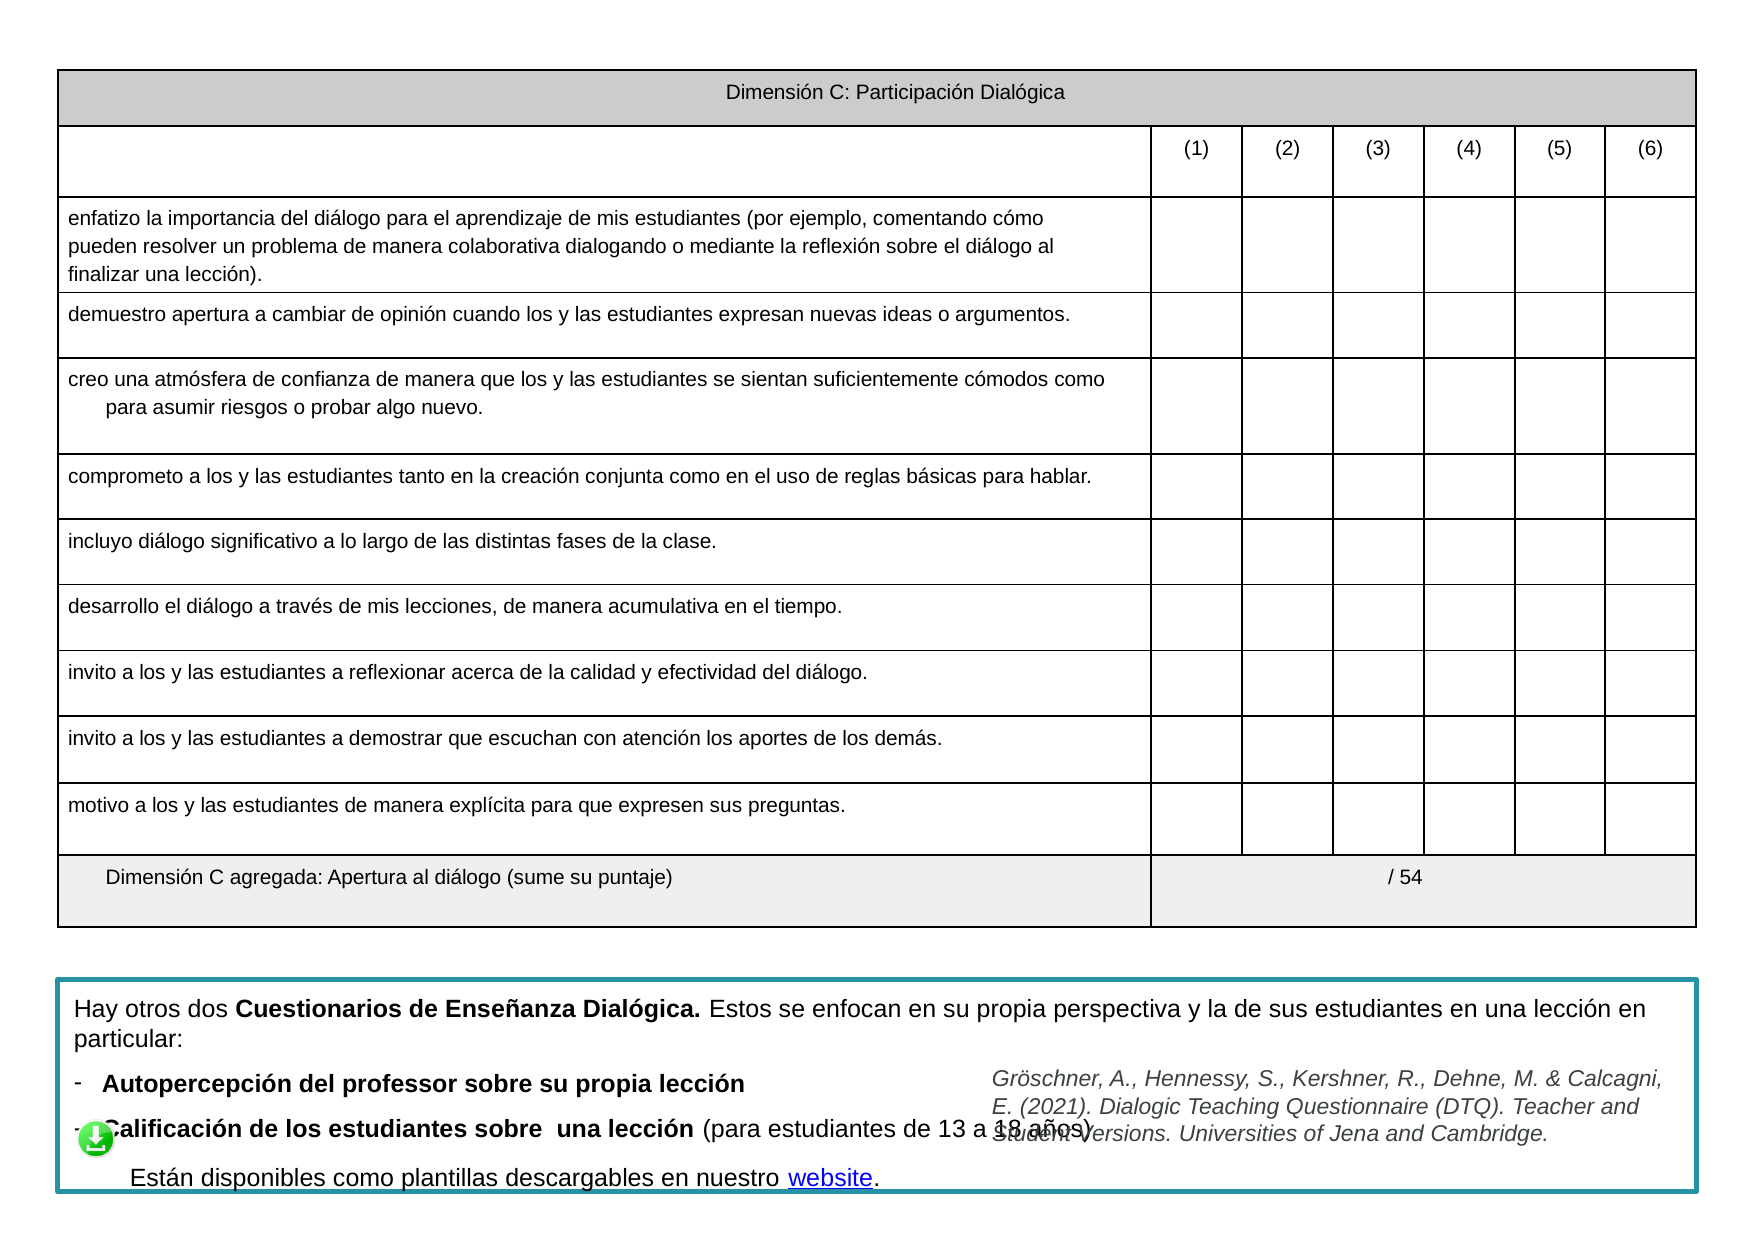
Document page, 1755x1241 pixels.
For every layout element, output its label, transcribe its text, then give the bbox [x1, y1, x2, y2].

table_cell [1334, 717, 1423, 782]
table_cell [1152, 359, 1241, 453]
table_cell [1334, 520, 1423, 584]
table_cell [1516, 784, 1604, 854]
table_cell [1425, 651, 1514, 715]
table_cell [1516, 198, 1604, 292]
table_cell [1606, 293, 1695, 357]
table_cell [1516, 455, 1604, 518]
table_cell [1606, 585, 1695, 650]
table_cell [1243, 784, 1332, 854]
table_cell [1516, 717, 1604, 782]
table_cell [1606, 455, 1695, 518]
table_cell incluyo diálogo significativo a lo largo de las distintas fases de la clase. [59, 520, 1150, 584]
table_cell / 54 [1152, 856, 1695, 926]
table_cell [1243, 198, 1332, 292]
table_cell [1243, 455, 1332, 518]
table_header Dimensión C: Participación Dialógica [59, 71, 1695, 125]
text_box Gröschner, A., Hennessy, S., Kershner, R., Dehne, M. & Calcagni, E. (2021). Dialogic Teaching Questionnaire (DTQ). Teacher and Student Versions. Universities of Jena and Cambridge. [976, 1056, 1702, 1182]
table_cell [1152, 585, 1241, 650]
table_cell [1152, 455, 1241, 518]
table_cell demuestro apertura a cambiar de opinión cuando los y las estudiantes expresan nuevas ideas o argumentos. [59, 293, 1150, 357]
table_cell [1243, 293, 1332, 357]
table_cell [59, 127, 1150, 196]
table_cell [1425, 784, 1514, 854]
text_box Hay otros dos Cuestionarios de Enseñanza Dialógica. Estos se enfocan en su propia perspectiva y la de sus estudiantes en una lección en particular: Autopercepción del professor sobre su propia lección Calificación de los estudiantes sobre una lección (para estudiantes de 13 a 18 años) Están disponibles como plantillas descargables en nuestro website. [57, 979, 1697, 1192]
table_cell enfatizo la importancia del diálogo para el aprendizaje de mis estudiantes (por ejemplo, comentando cómo pueden resolver un problema de manera colaborativa dialogando o mediante la reflexión sobre el diálogo al finalizar una lección). [59, 198, 1150, 292]
table_cell [1334, 585, 1423, 650]
table_cell [1516, 651, 1604, 715]
table_cell [1425, 717, 1514, 782]
table_cell [1334, 651, 1423, 715]
table_cell (4) [1425, 127, 1514, 196]
table_cell [1425, 293, 1514, 357]
table_cell [1243, 585, 1332, 650]
table_cell creo una atmósfera de confianza de manera que los y las estudiantes se sientan suficientemente cómodos como para asumir riesgos o probar algo nuevo. [59, 359, 1150, 453]
table_cell [1606, 717, 1695, 782]
table_cell invito a los y las estudiantes a demostrar que escuchan con atención los aportes de los demás. [59, 717, 1150, 782]
table_cell Dimensión C agregada: Apertura al diálogo (sume su puntaje) [59, 856, 1150, 926]
table_cell [1334, 198, 1423, 292]
table_cell (1) [1152, 127, 1241, 196]
table_cell [1425, 359, 1514, 453]
table_cell [1152, 717, 1241, 782]
table_cell (5) [1516, 127, 1604, 196]
table_cell [1425, 585, 1514, 650]
table_cell [1152, 198, 1241, 292]
table_cell [1425, 455, 1514, 518]
table_cell [1606, 198, 1695, 292]
table_cell [1243, 717, 1332, 782]
table_cell (2) [1243, 127, 1332, 196]
table_cell [1152, 651, 1241, 715]
table_cell [1516, 585, 1604, 650]
table_cell (6) [1606, 127, 1695, 196]
table_cell motivo a los y las estudiantes de manera explícita para que expresen sus preguntas. [59, 784, 1150, 854]
table_cell [1516, 293, 1604, 357]
table_cell [1152, 784, 1241, 854]
table_cell [1152, 293, 1241, 357]
table_cell [1606, 359, 1695, 453]
table_cell [1243, 359, 1332, 453]
table_cell comprometo a los y las estudiantes tanto en la creación conjunta como en el uso de reglas básicas para hablar. [59, 455, 1150, 518]
table_cell [1334, 293, 1423, 357]
table_cell [1334, 784, 1423, 854]
table_cell desarrollo el diálogo a través de mis lecciones, de manera acumulativa en el tiempo. [59, 585, 1150, 650]
table_cell [1606, 520, 1695, 584]
table_cell [1334, 359, 1423, 453]
table_cell [1425, 520, 1514, 584]
table_cell [1516, 520, 1604, 584]
table_cell [1334, 455, 1423, 518]
table_cell [1243, 651, 1332, 715]
table_cell [1516, 359, 1604, 453]
table_cell [1606, 651, 1695, 715]
table_cell invito a los y las estudiantes a reflexionar acerca de la calidad y efectividad del diálogo. [59, 651, 1150, 715]
table_cell [1425, 198, 1514, 292]
table_cell [1152, 520, 1241, 584]
table_cell [1243, 520, 1332, 584]
table_cell (3) [1334, 127, 1423, 196]
table_cell [1606, 784, 1695, 854]
text_box [76, 1119, 115, 1158]
